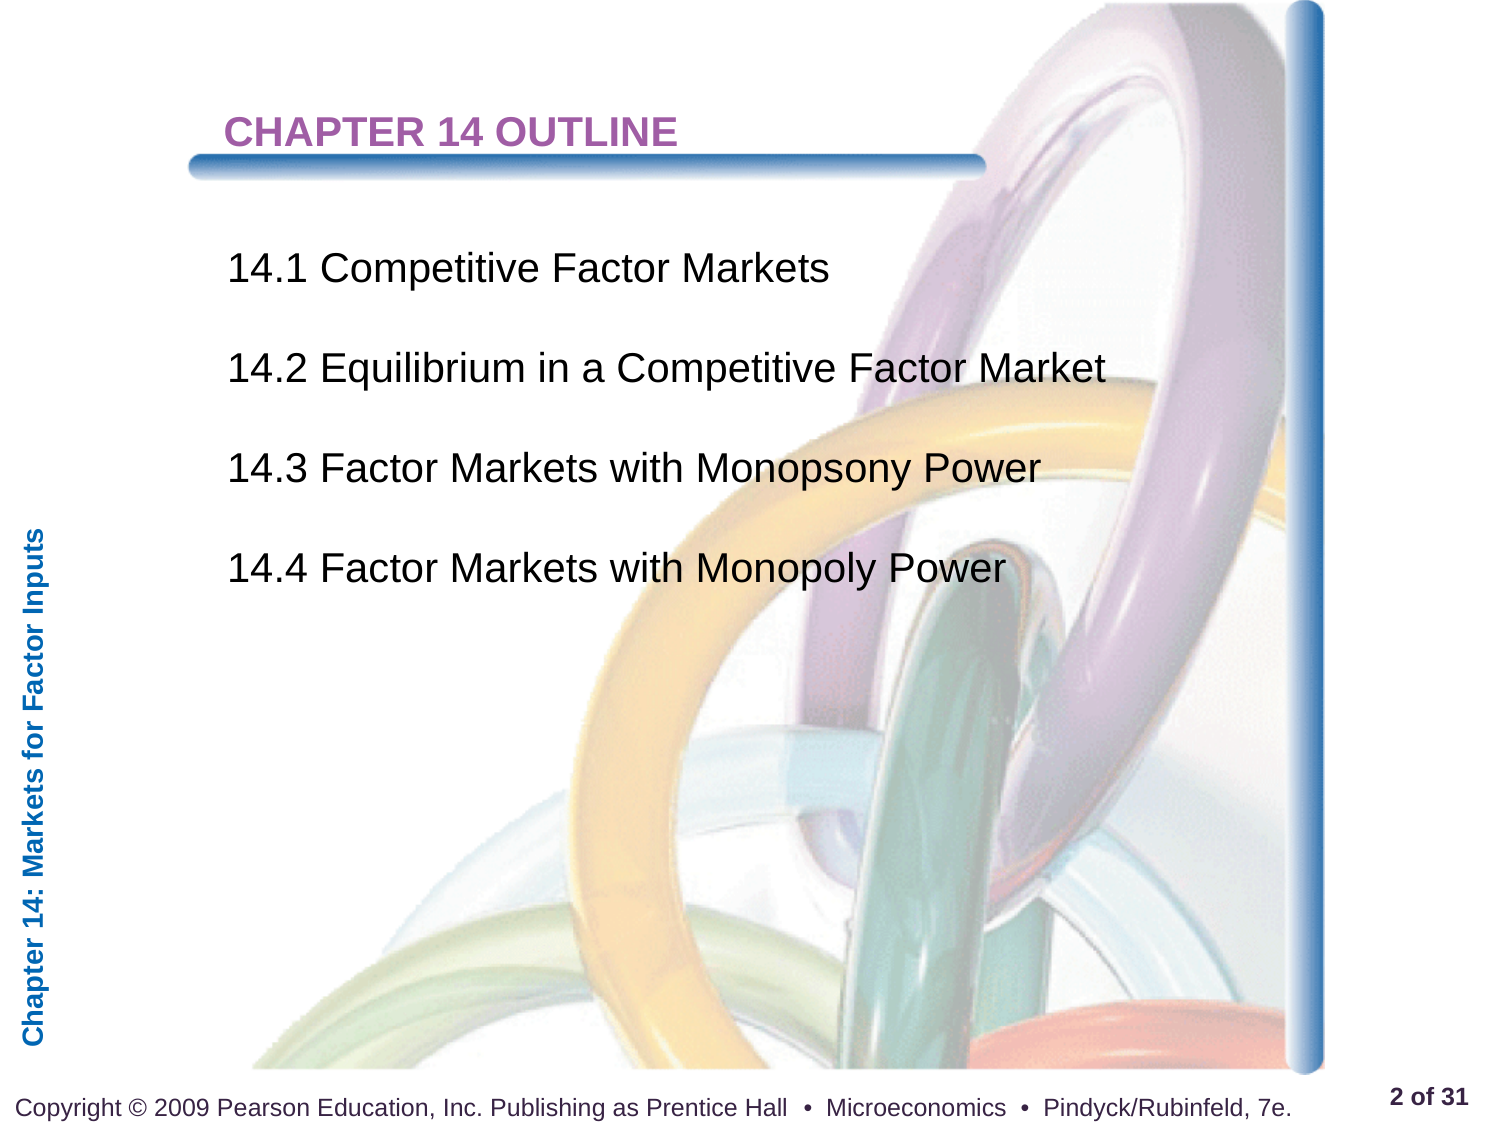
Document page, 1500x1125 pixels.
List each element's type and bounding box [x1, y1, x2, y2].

picture [112, 0, 1326, 1076]
